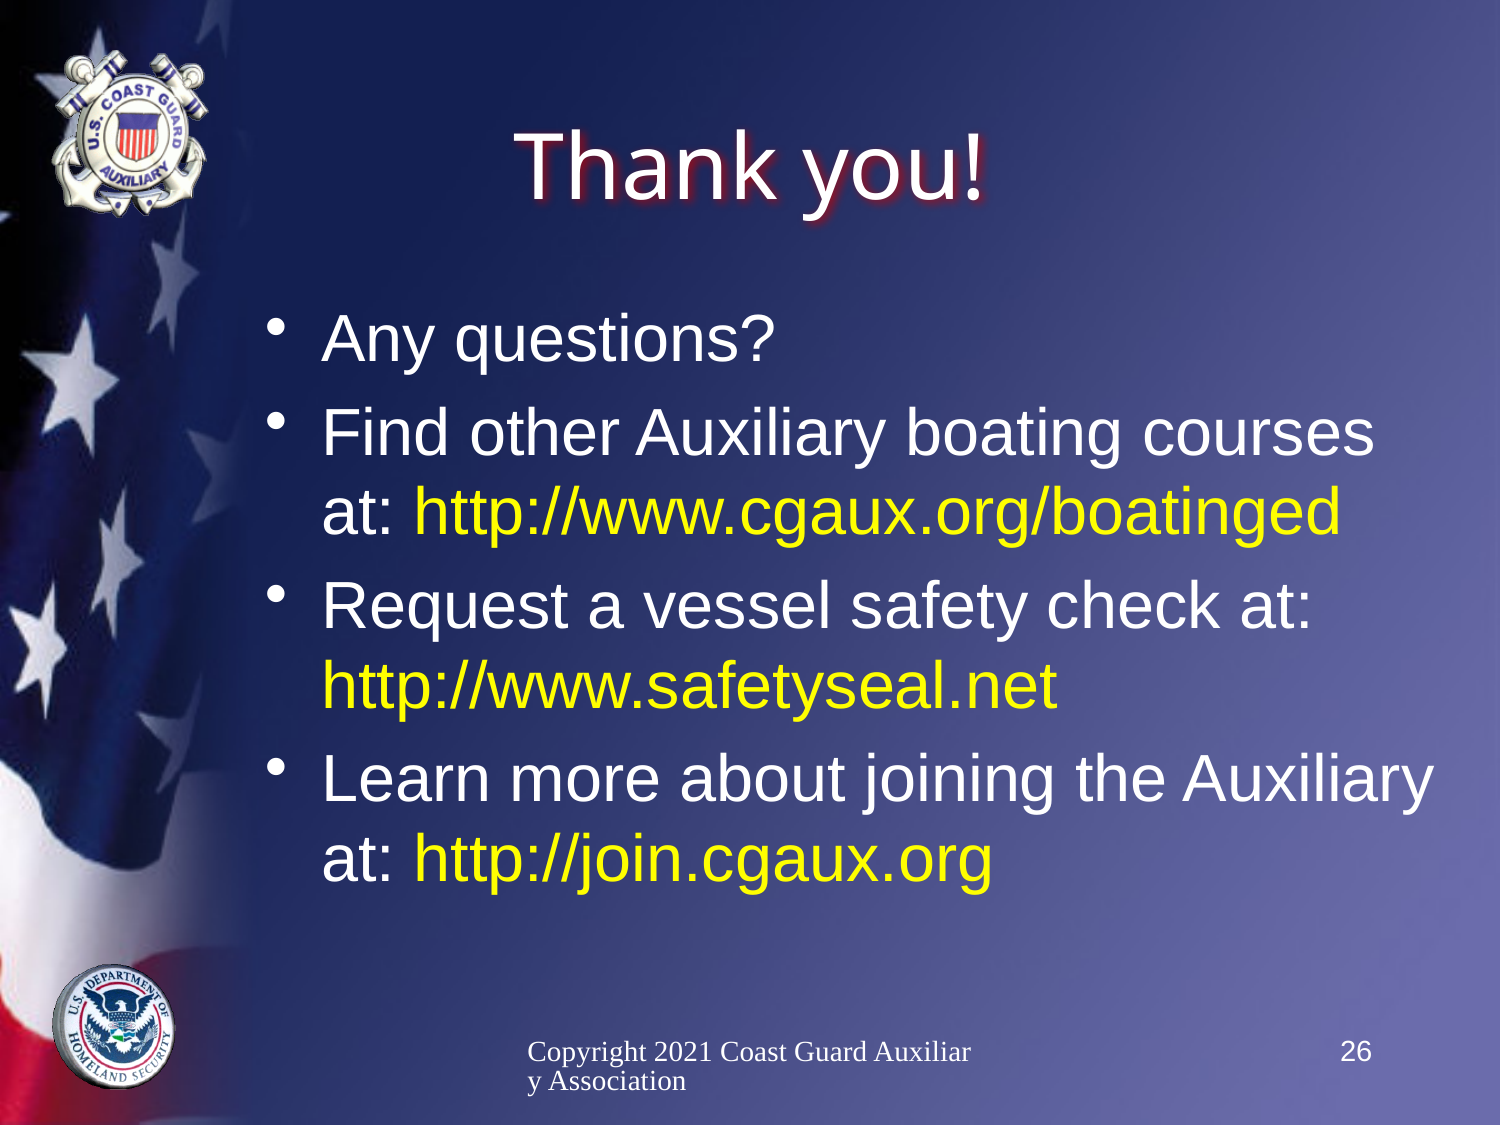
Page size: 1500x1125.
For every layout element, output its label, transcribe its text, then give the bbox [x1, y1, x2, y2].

picture [0, 0, 1500, 1125]
title Thank you! [112, 68, 1388, 257]
list Any questions? Find other Auxiliary boating courses at: http://www.cgaux.org/boatinged Request a vessel safety check at: http://www.safetyseal.net Learn more about joining the Auxiliary at: http://join.cgaux.org [249, 287, 1475, 963]
slide_number 26 [1074, 1025, 1388, 1100]
footer Copyright 2021 Coast Guard Auxiliary Association [512, 1025, 988, 1100]
